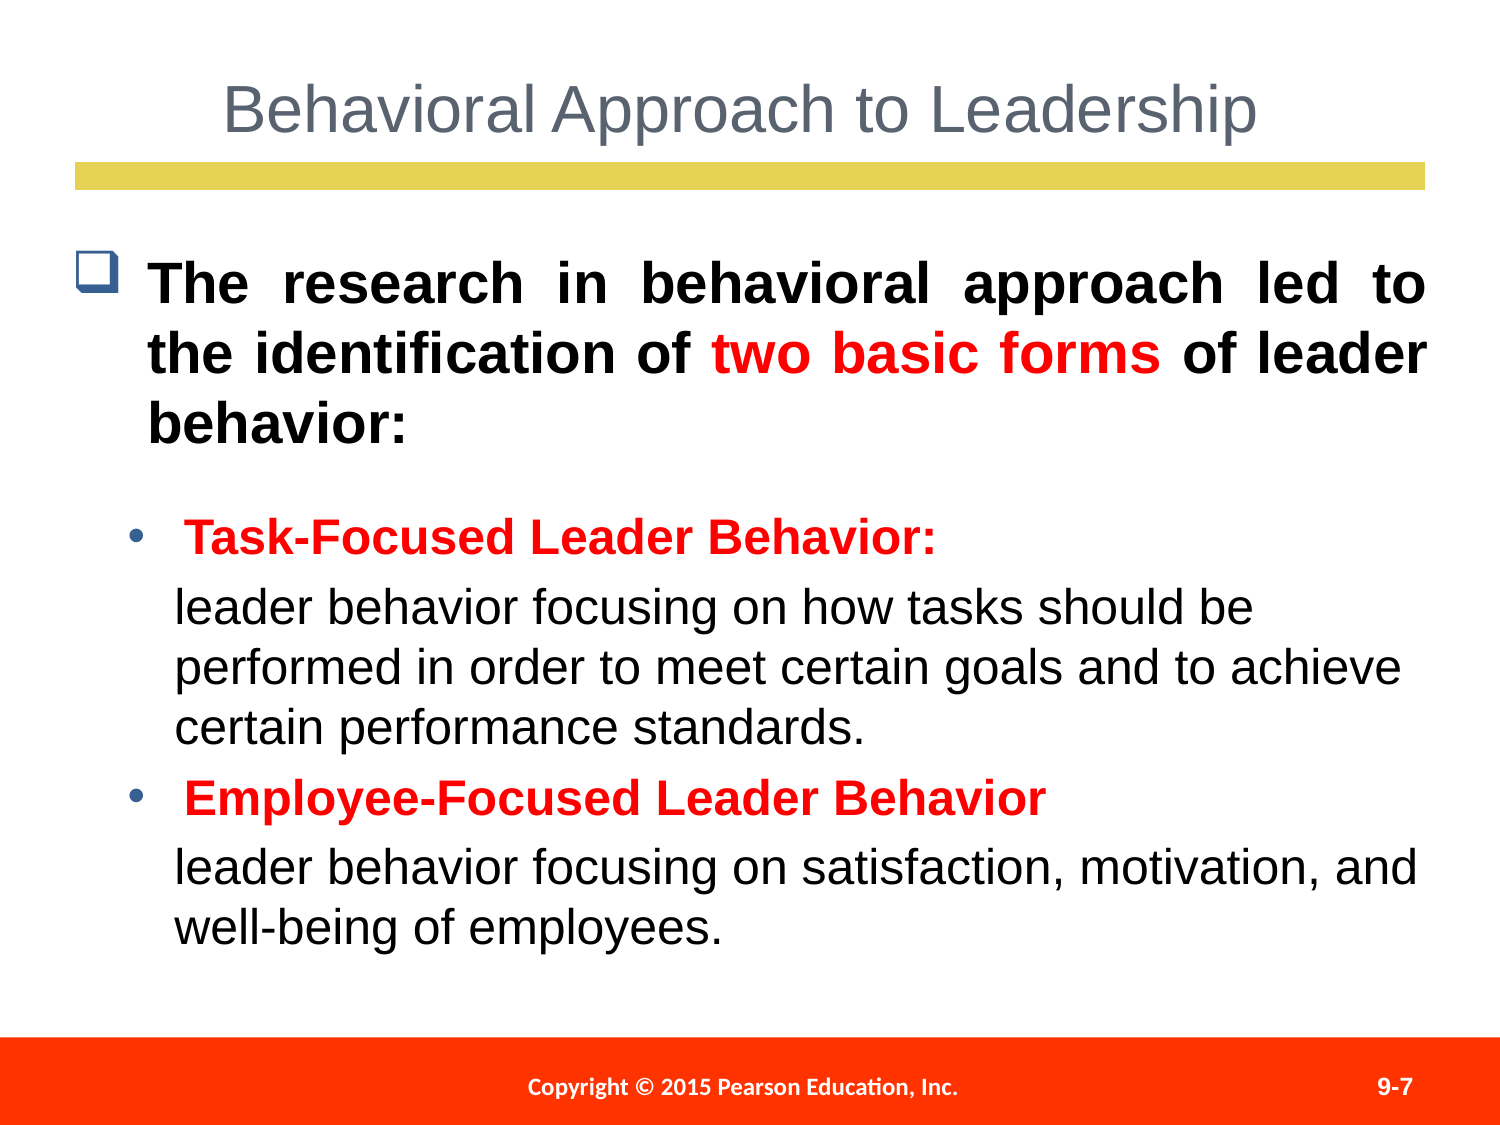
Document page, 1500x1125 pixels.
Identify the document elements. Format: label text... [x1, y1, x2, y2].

title Behavioral Approach to Leadership [74, 12, 1426, 201]
list The research in behavioral approach led to the identification of two basic forms of leader behavior: Task-Focused Leader Behavior: leader behavior focusing on how tasks should be performed in order to meet certain goals and to achieve certain performance standards. Employee-Focused Leader Behavior leader behavior focusing on satisfaction, motivation, and well-being of employees. [56, 237, 1444, 993]
